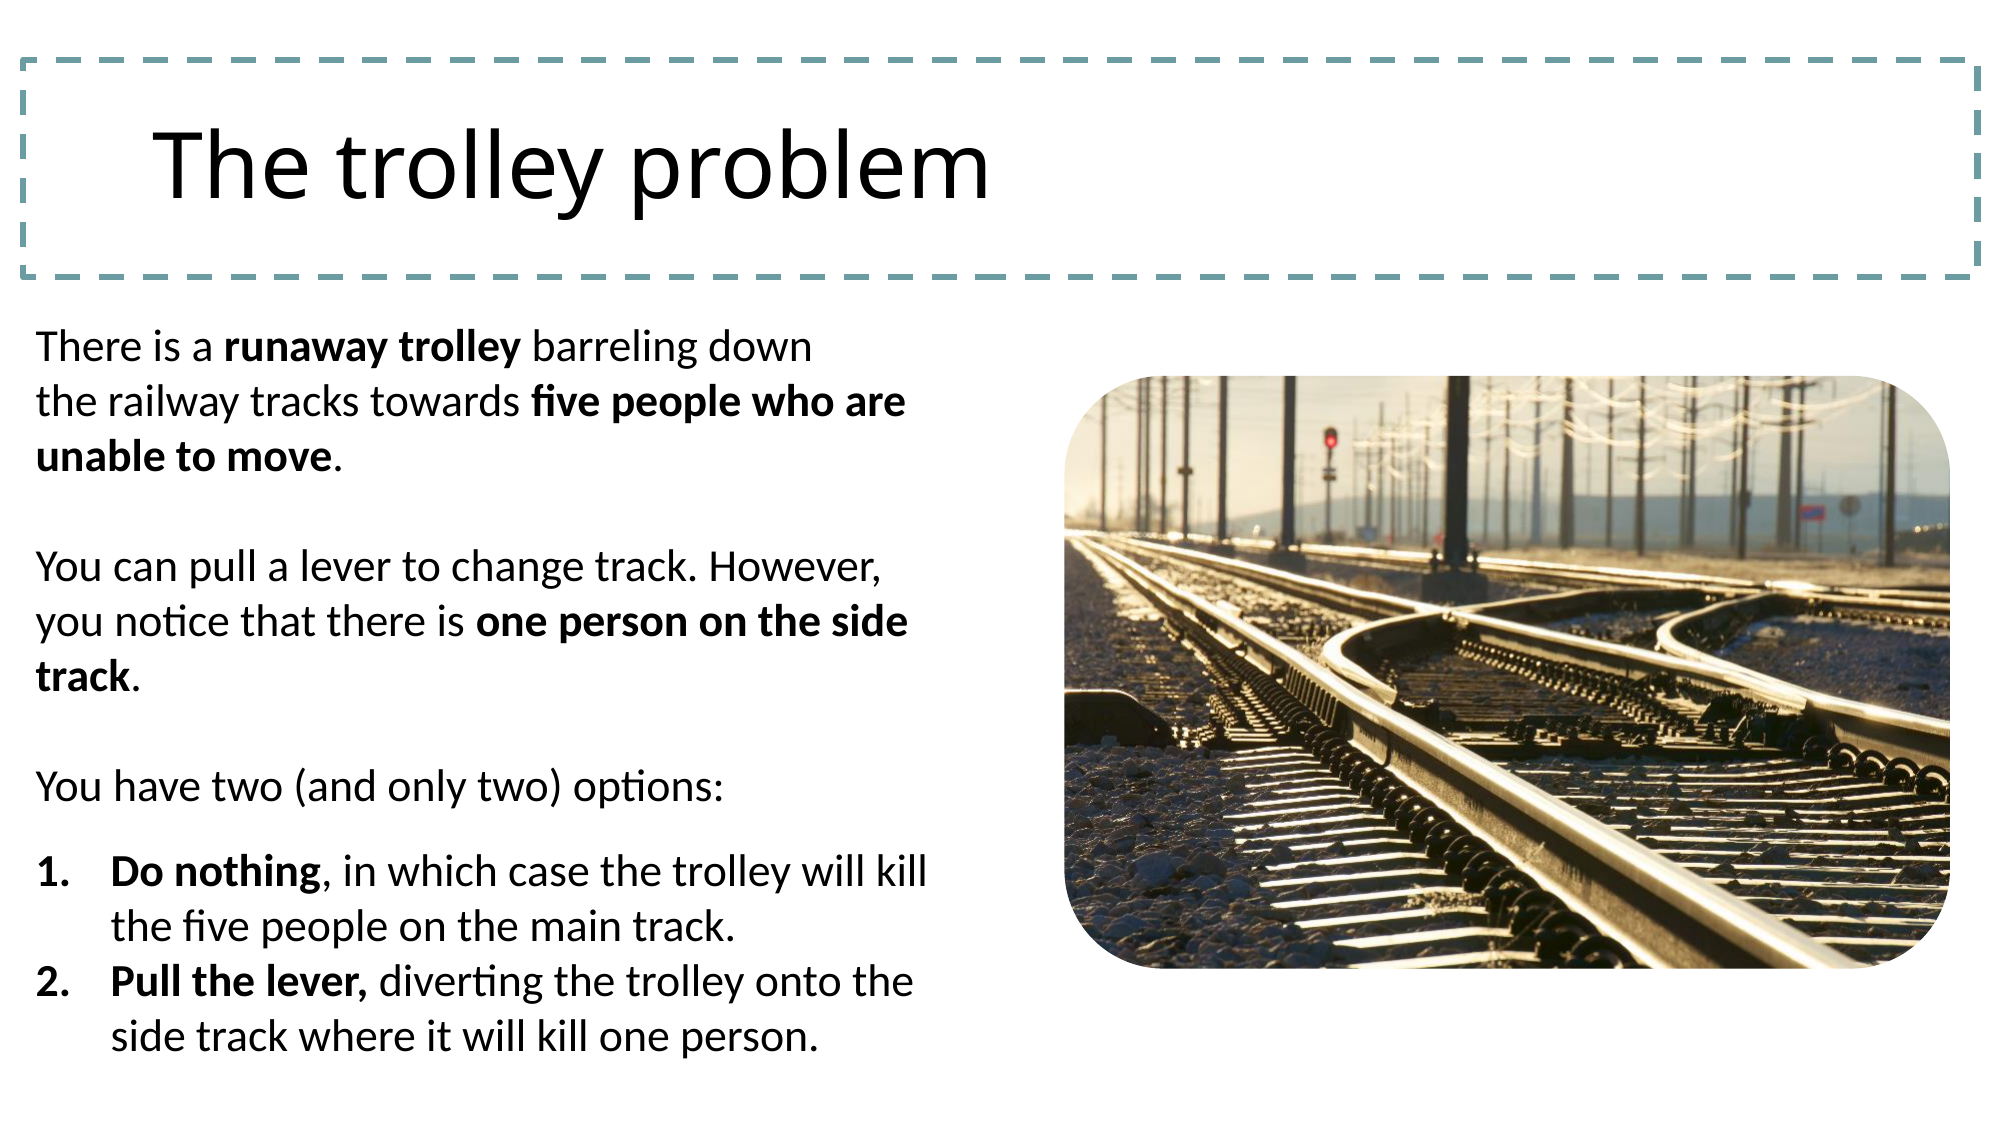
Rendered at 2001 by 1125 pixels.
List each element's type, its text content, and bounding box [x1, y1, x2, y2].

text_box There is a runaway trolley barreling down the railway tracks towards five people who are unable to move. You can pull a lever to change track. However, you notice that there is one person on the side track. You have two (and only two) options: Do nothing, in which case the trolley will kill the five people on the main track. Pull the lever, diverting the trolley onto the side track where it will kill one person. [20, 308, 968, 1068]
picture [1064, 375, 1950, 969]
title The trolley problem [137, 59, 1863, 278]
